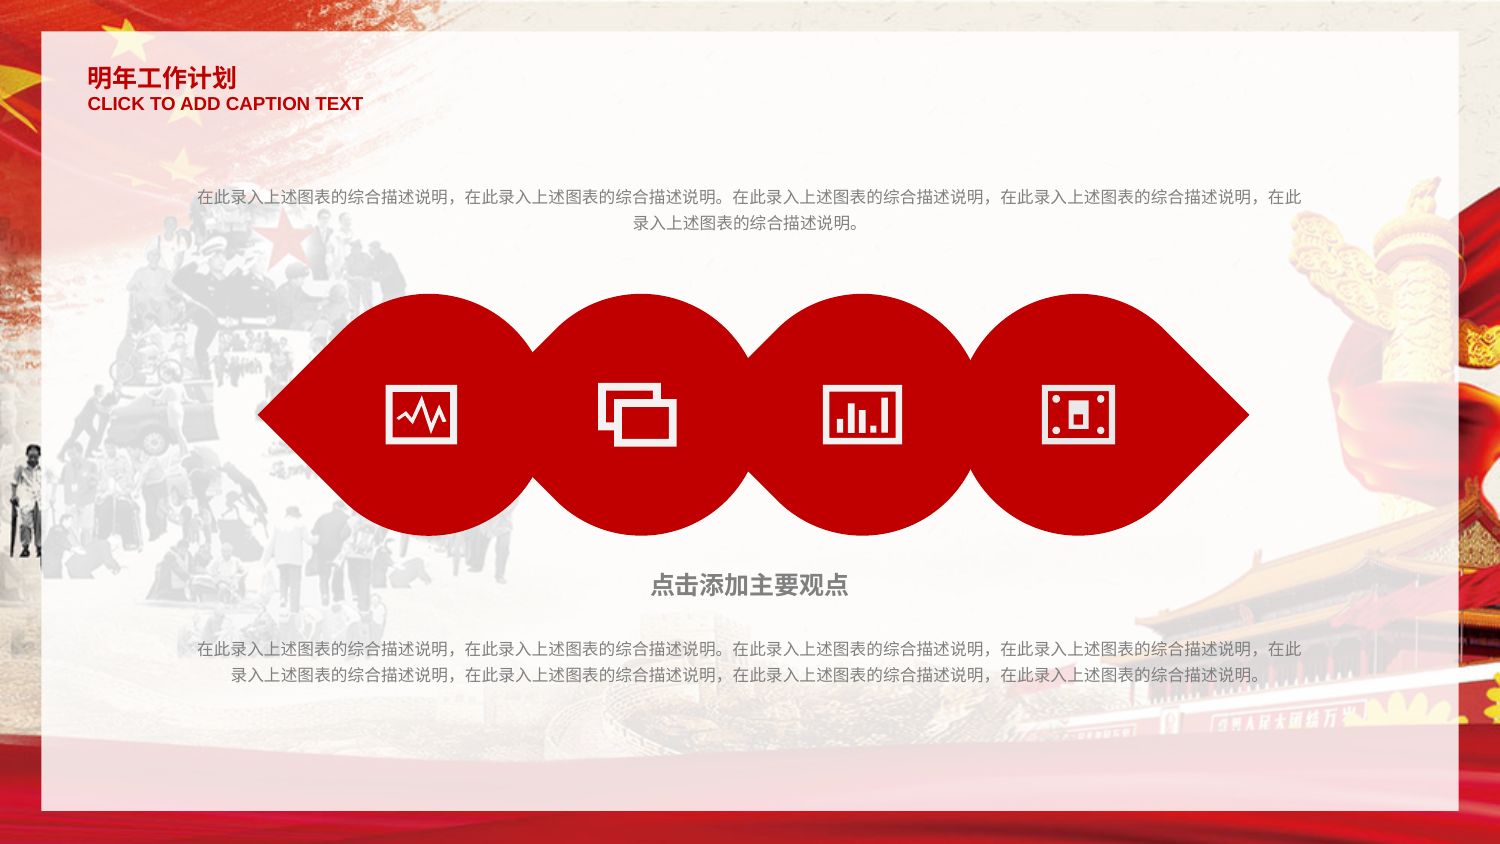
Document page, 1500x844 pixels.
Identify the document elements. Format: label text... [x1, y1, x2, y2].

text_box 在此录入上述图表的综合描述说明，在此录入上述图表的综合描述说明。在此录入上述图表的综合描述说明，在此录入上述图表的综合描述说明，在此录入上述图表的综合描述说明，在此录入上述图表的综合描述说明，在此录入上述图表的综合描述说明，在此录入上述图表的综合描述说明。 [184, 627, 1315, 691]
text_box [307, 293, 518, 536]
text_box 在此录入上述图表的综合描述说明，在此录入上述图表的综合描述说明。在此录入上述图表的综合描述说明，在此录入上述图表的综合描述说明，在此录入上述图表的综合描述说明。 [184, 175, 1315, 239]
picture [0, 0, 1500, 844]
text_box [520, 293, 740, 536]
text_box 点击添加主要观点 [638, 563, 862, 605]
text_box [741, 293, 956, 536]
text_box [957, 293, 1200, 536]
